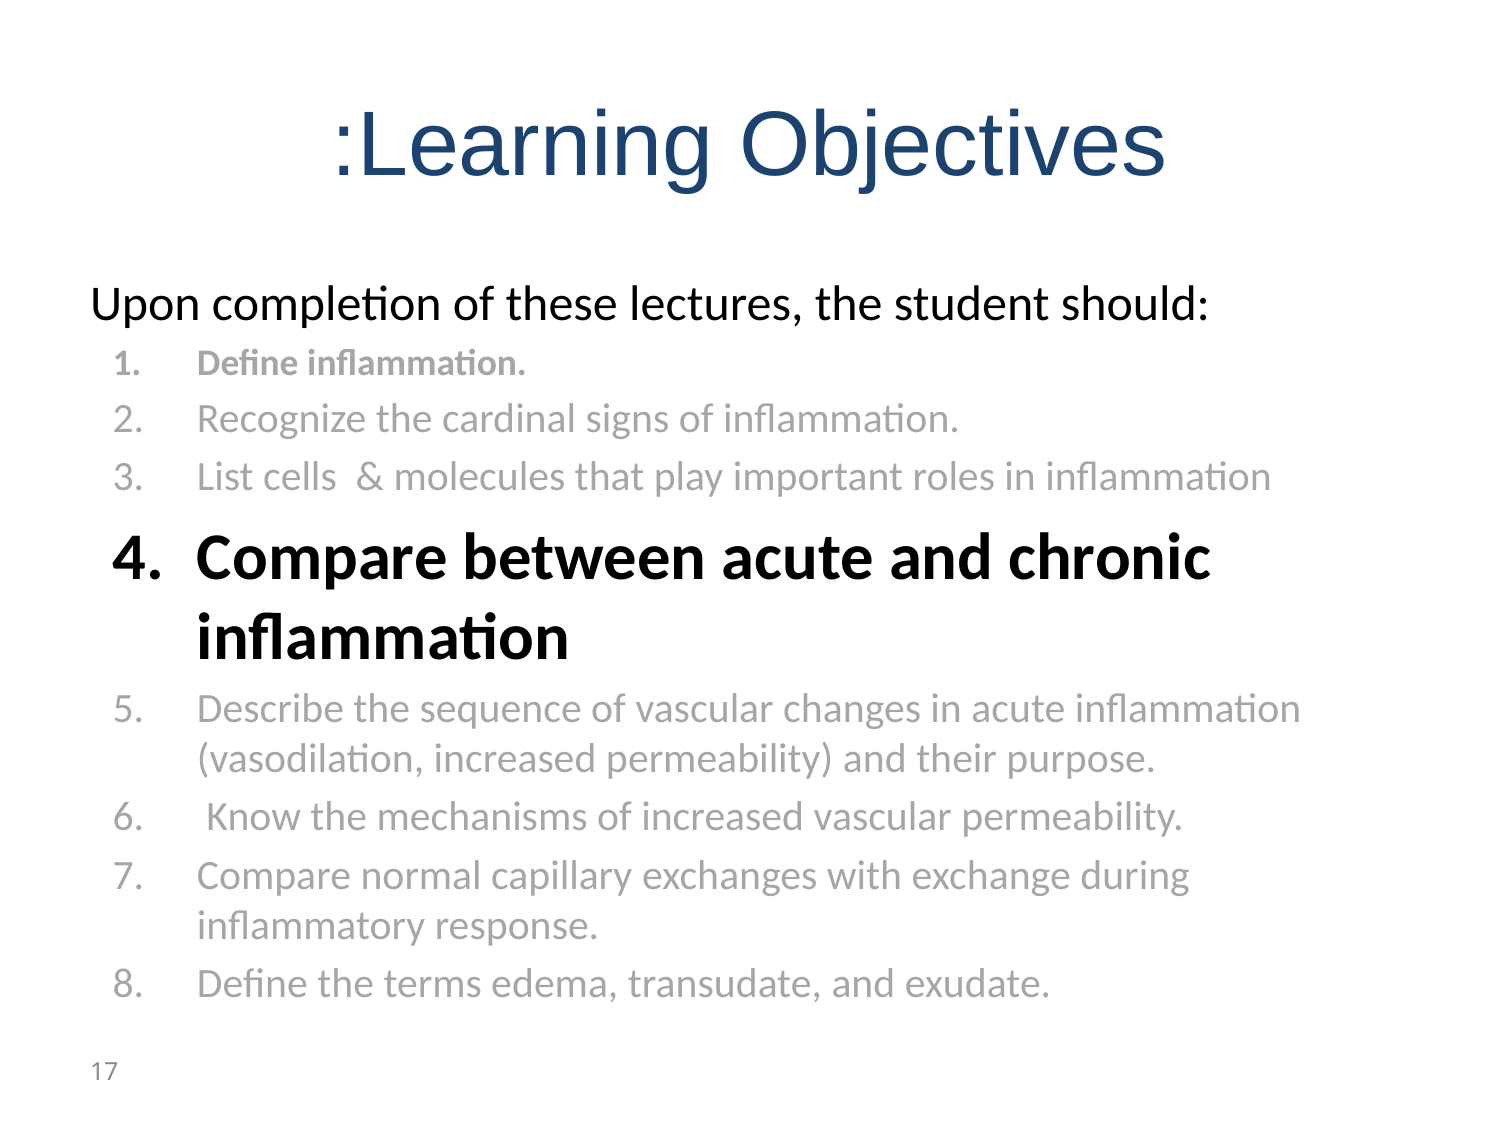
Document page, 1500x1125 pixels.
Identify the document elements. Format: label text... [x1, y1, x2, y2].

title Learning Objectives: [75, 45, 1425, 233]
slide_number 17 [75, 1042, 425, 1103]
list Upon completion of these lectures, the student should: Define inflammation. Recognize the cardinal signs of inflammation. List cells & molecules that play important roles in inflammation Compare between acute and chronic inflammation Describe the sequence of vascular changes in acute inflammation (vasodilation, increased permeability) and their purpose. Know the mechanisms of increased vascular permeability. Compare normal capillary exchanges with exchange during inflammatory response. Define the terms edema, transudate, and exudate. [75, 262, 1425, 1005]
